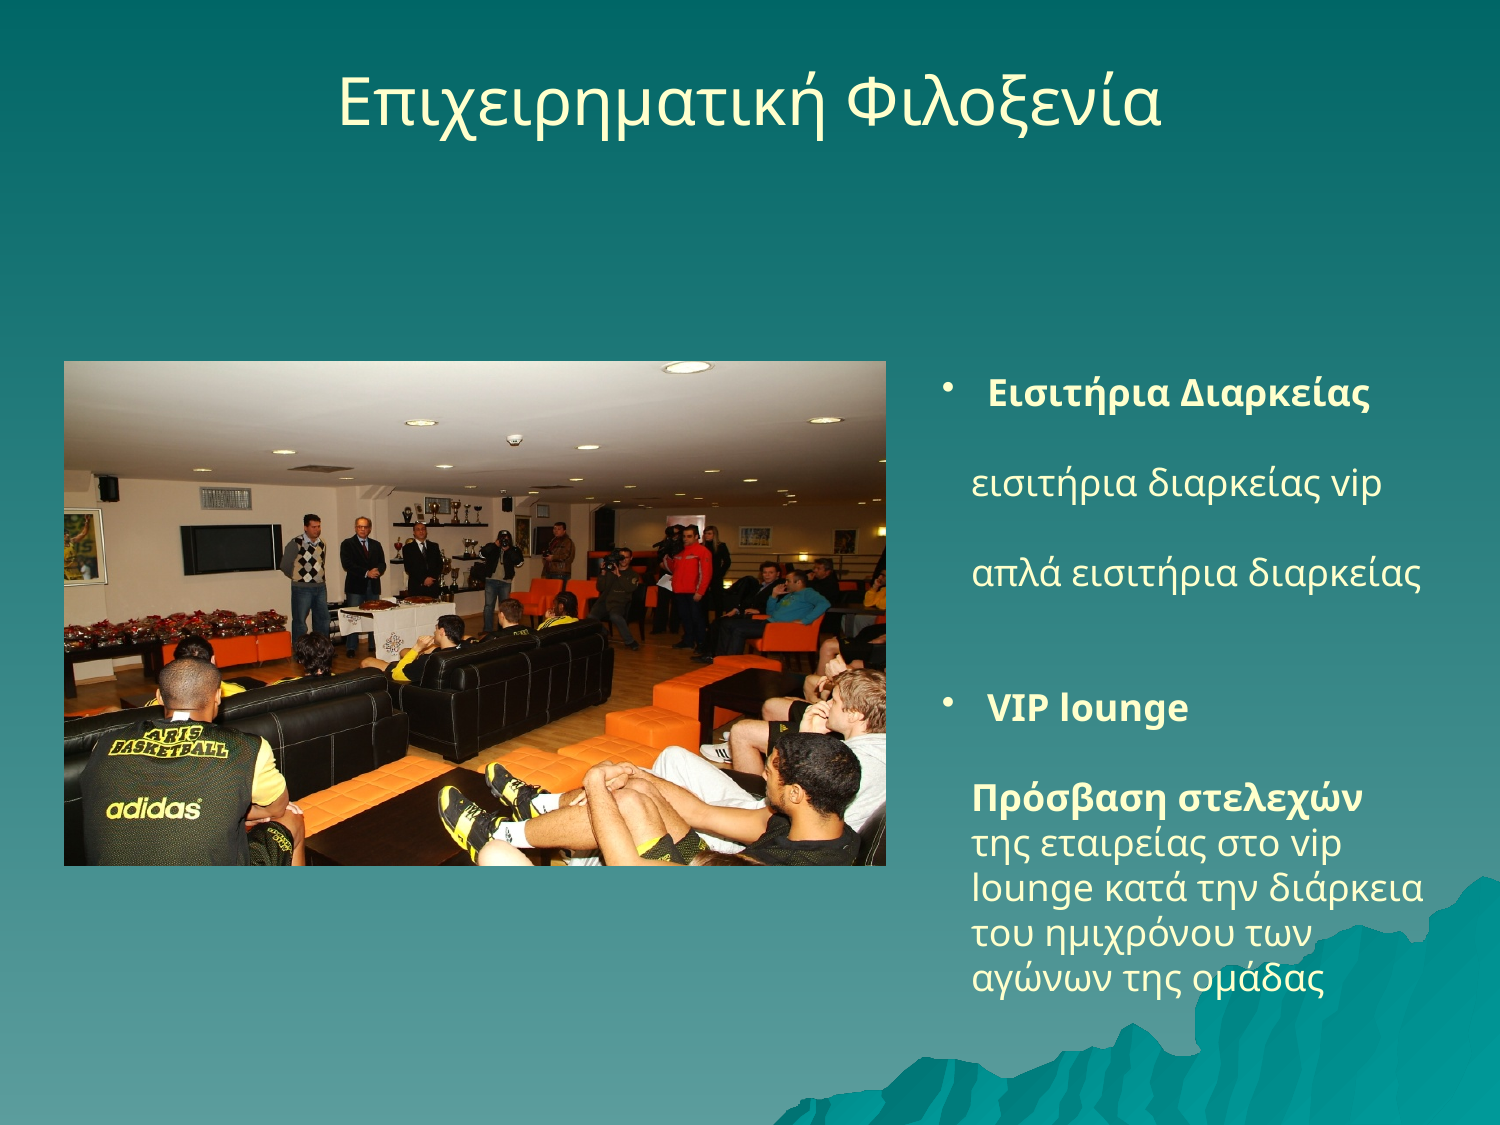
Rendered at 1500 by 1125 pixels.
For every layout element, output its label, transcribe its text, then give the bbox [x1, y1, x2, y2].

title Επιχειρηματική Φιλοξενία [74, 45, 1426, 233]
picture [64, 361, 886, 866]
text_box Εισιτήρια Διαρκείας εισιτήρια διαρκείας vip απλά εισιτήρια διαρκείας VIP lounge Πρόσβαση στελεχών της εταιρείας στο vip lounge κατά την διάρκεια του ημιχρόνου των αγώνων της ομάδας [927, 361, 1459, 1007]
